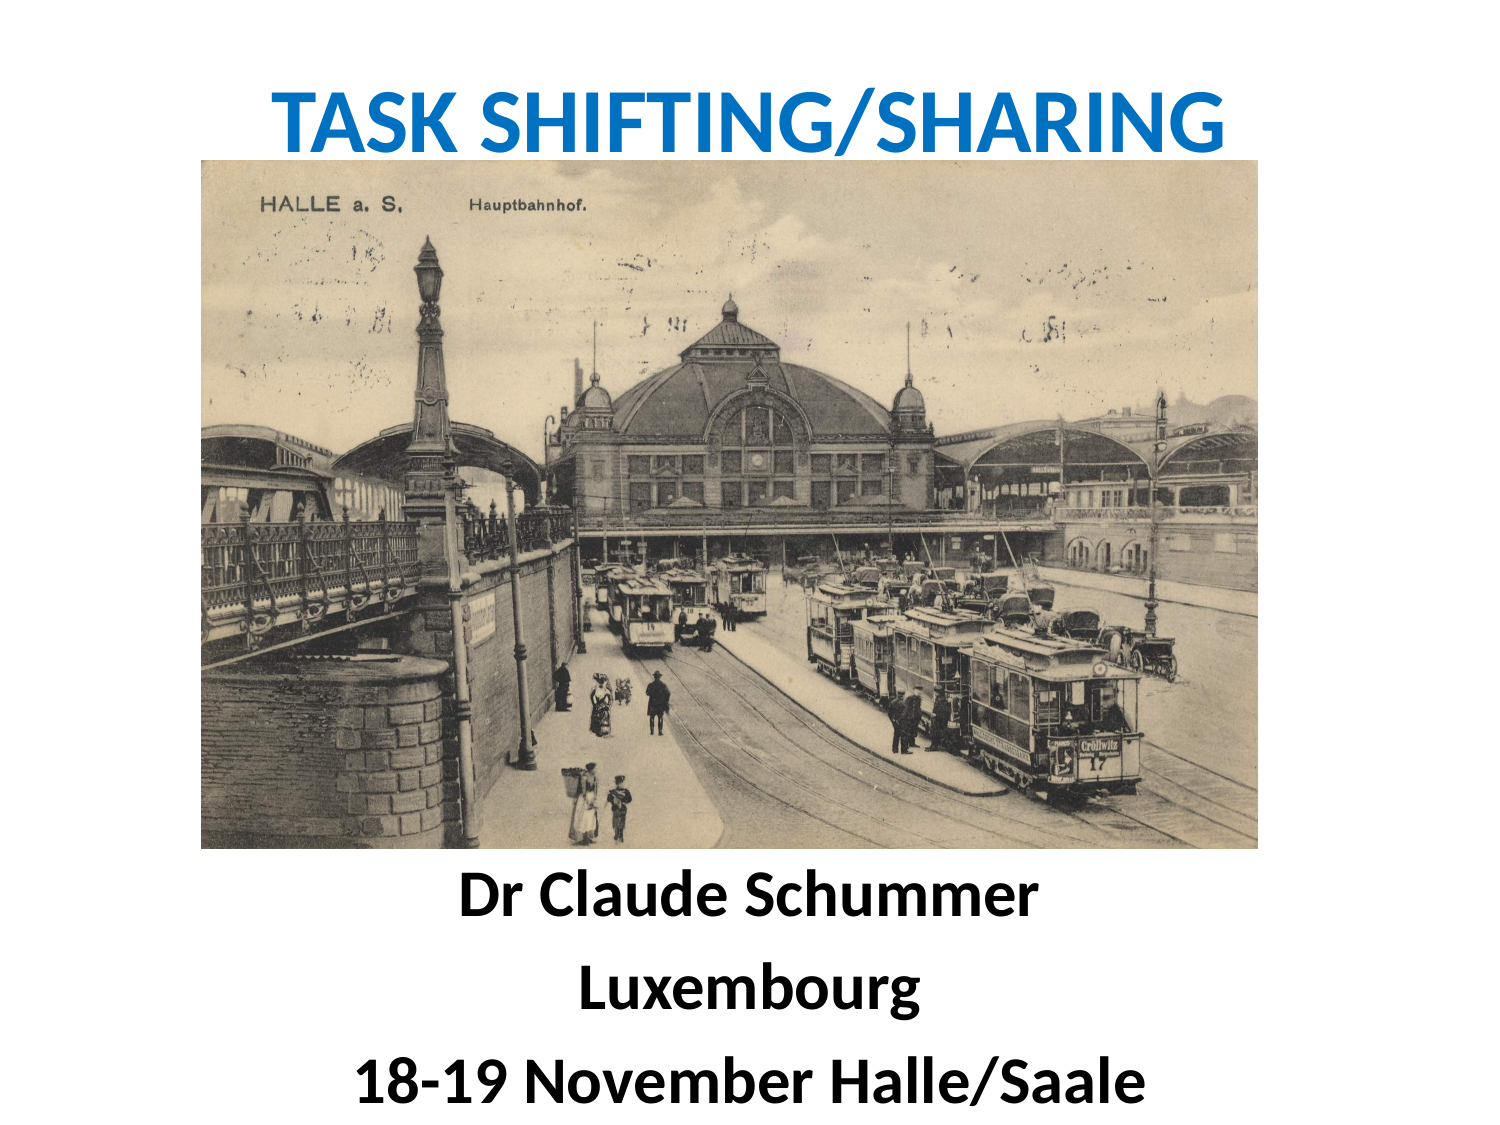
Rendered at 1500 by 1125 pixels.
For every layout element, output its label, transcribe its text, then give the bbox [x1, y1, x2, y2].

picture [201, 160, 1259, 849]
subtitle Dr Claude Schummer Luxembourg 18-19 November Halle/Saale [225, 842, 1275, 1125]
title TASK SHIFTING/SHARING [112, 0, 1388, 237]
